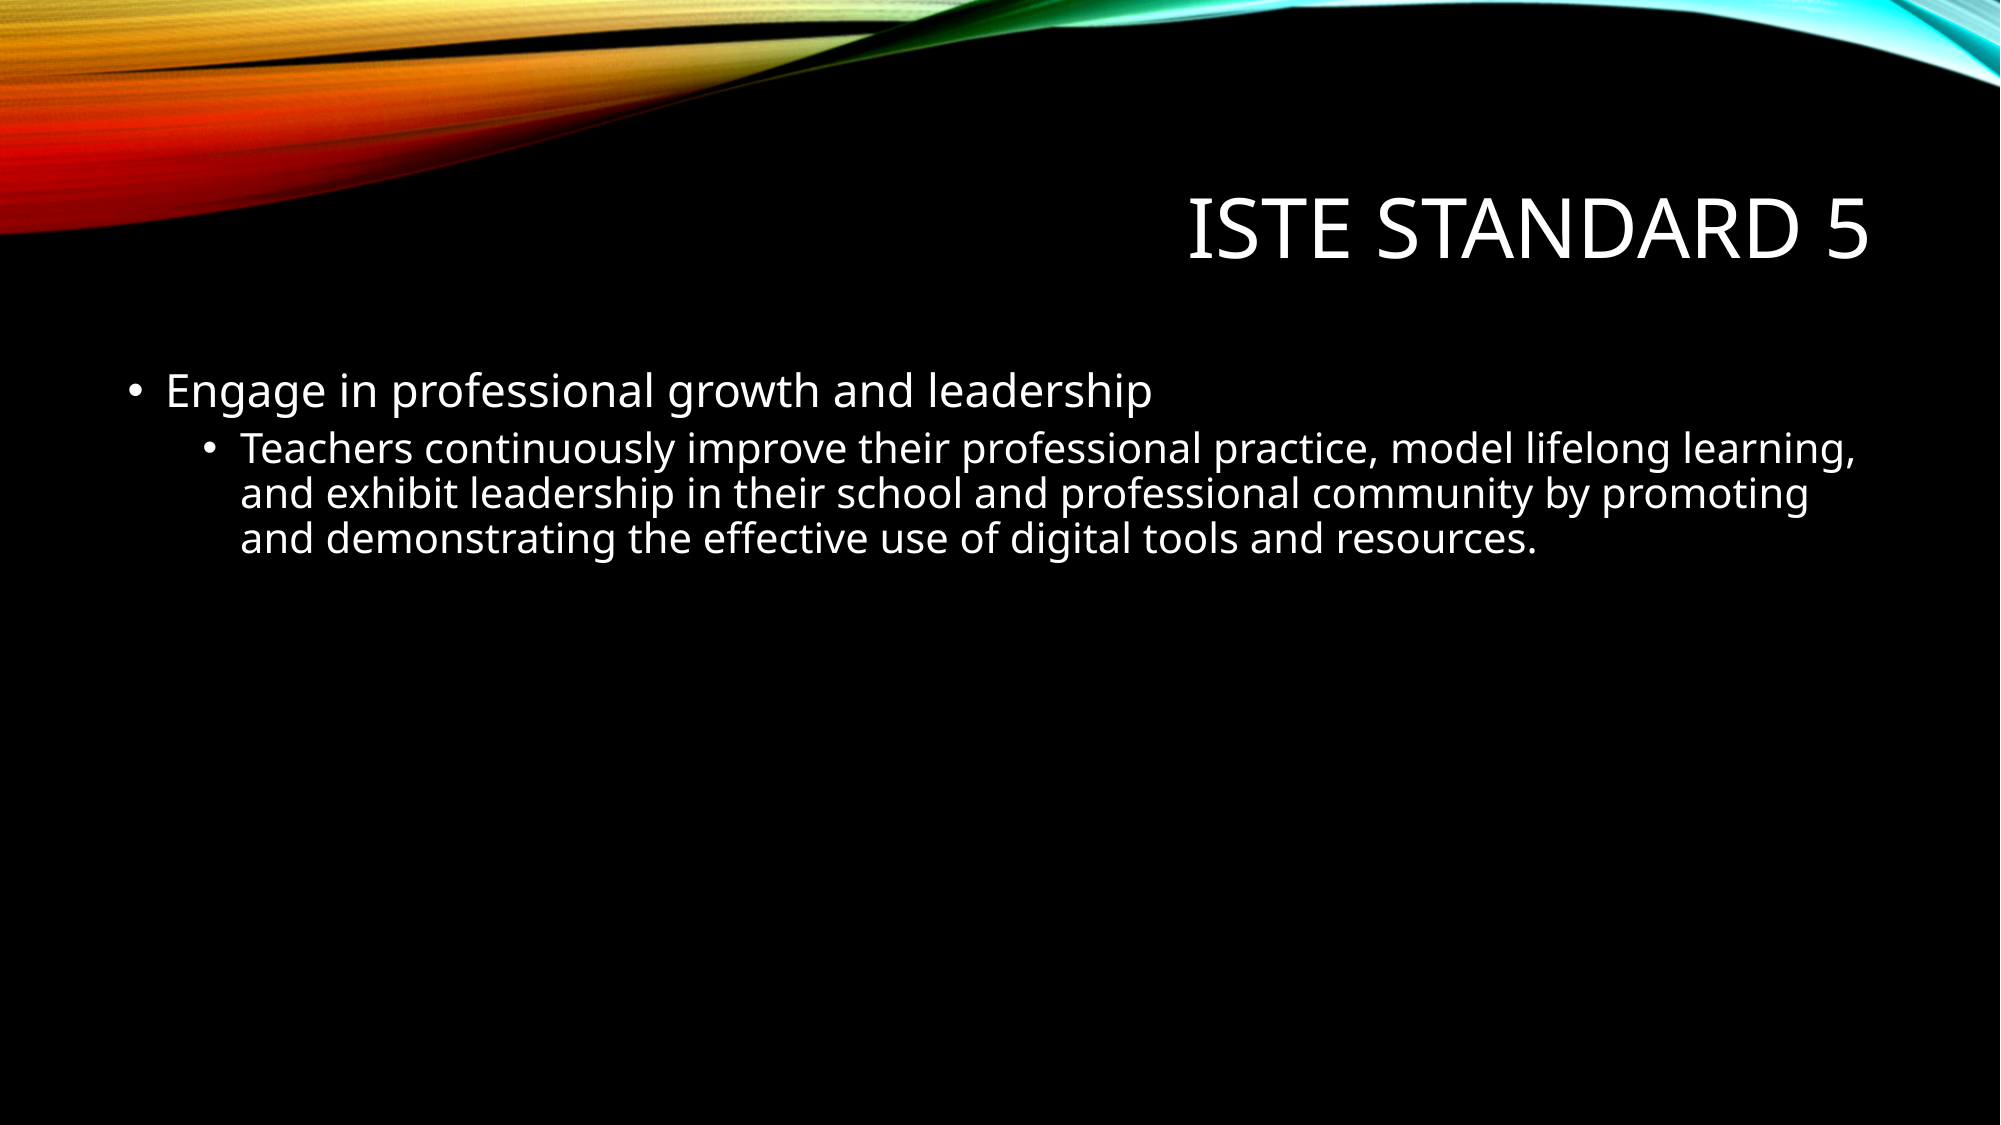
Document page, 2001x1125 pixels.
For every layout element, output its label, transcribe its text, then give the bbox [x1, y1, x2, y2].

list Engage in professional growth and leadership Teachers continuously improve their professional practice, model lifelong learning, and exhibit leadership in their school and professional community by promoting and demonstrating the effective use of digital tools and resources. [112, 360, 1888, 1021]
picture [0, 0, 2000, 237]
title Iste standard 5 [474, 125, 1888, 338]
